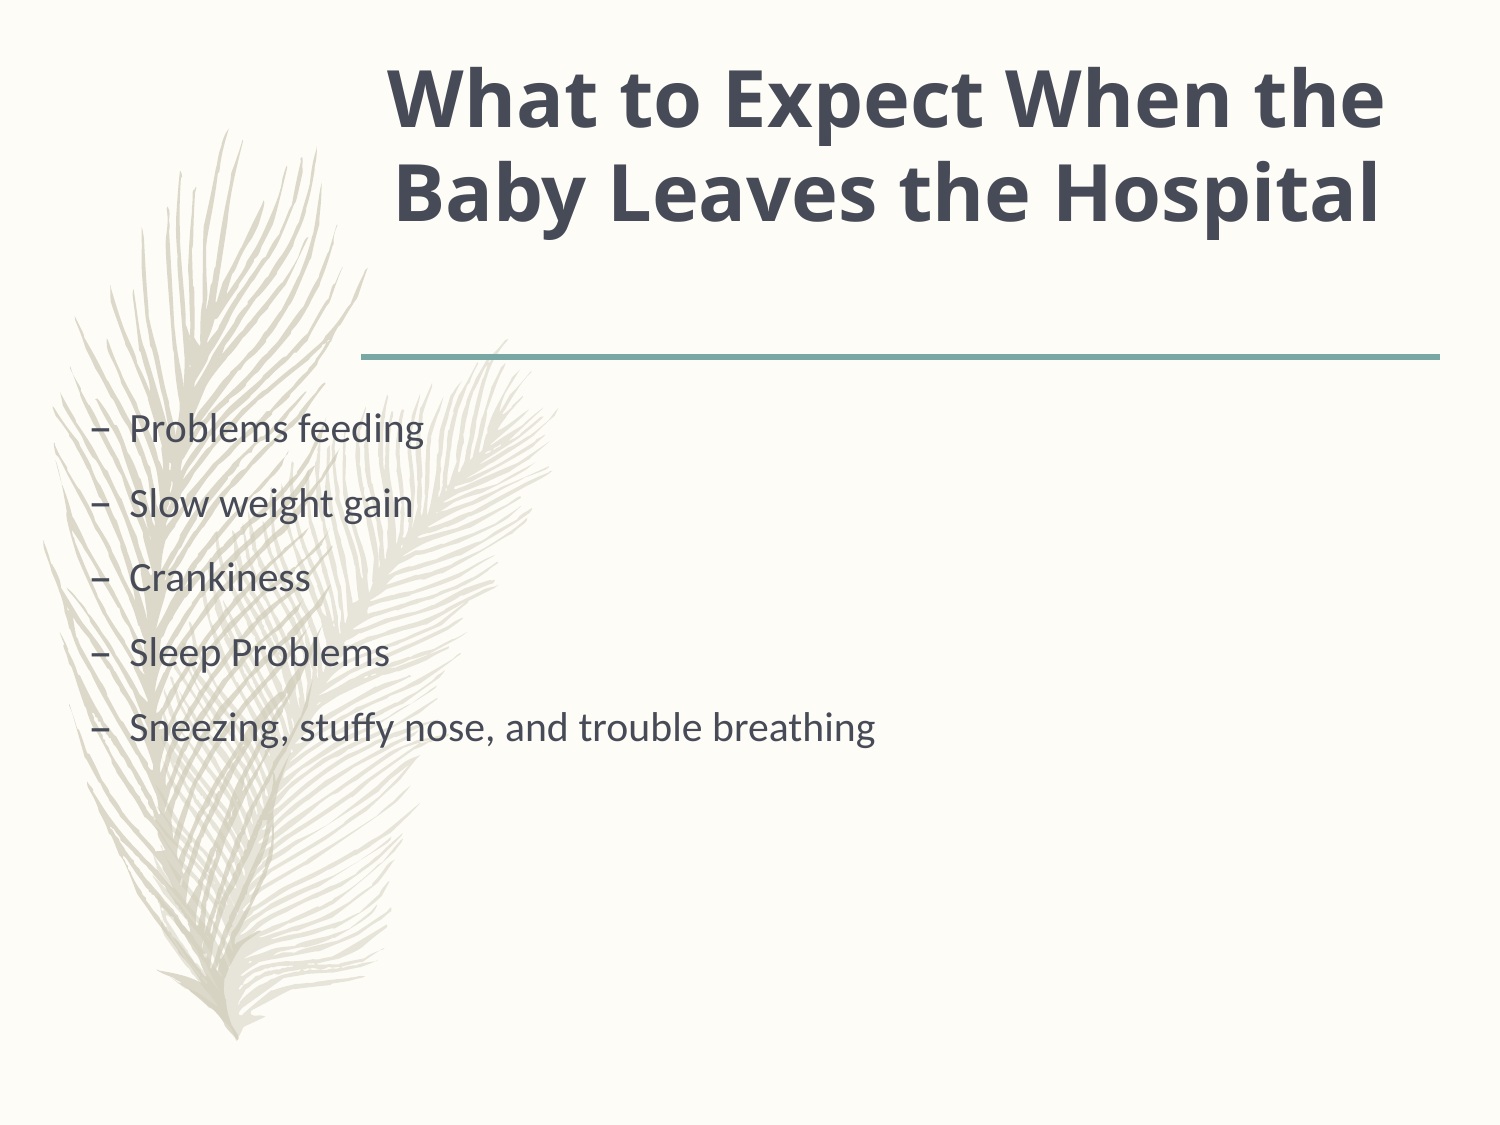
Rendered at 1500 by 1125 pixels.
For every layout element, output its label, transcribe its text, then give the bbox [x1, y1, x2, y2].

list Problems feeding Slow weight gain Crankiness Sleep Problems Sneezing, stuffy nose, and trouble breathing [75, 387, 1425, 1005]
title What to Expect When the Baby Leaves the Hospital [350, 45, 1425, 350]
